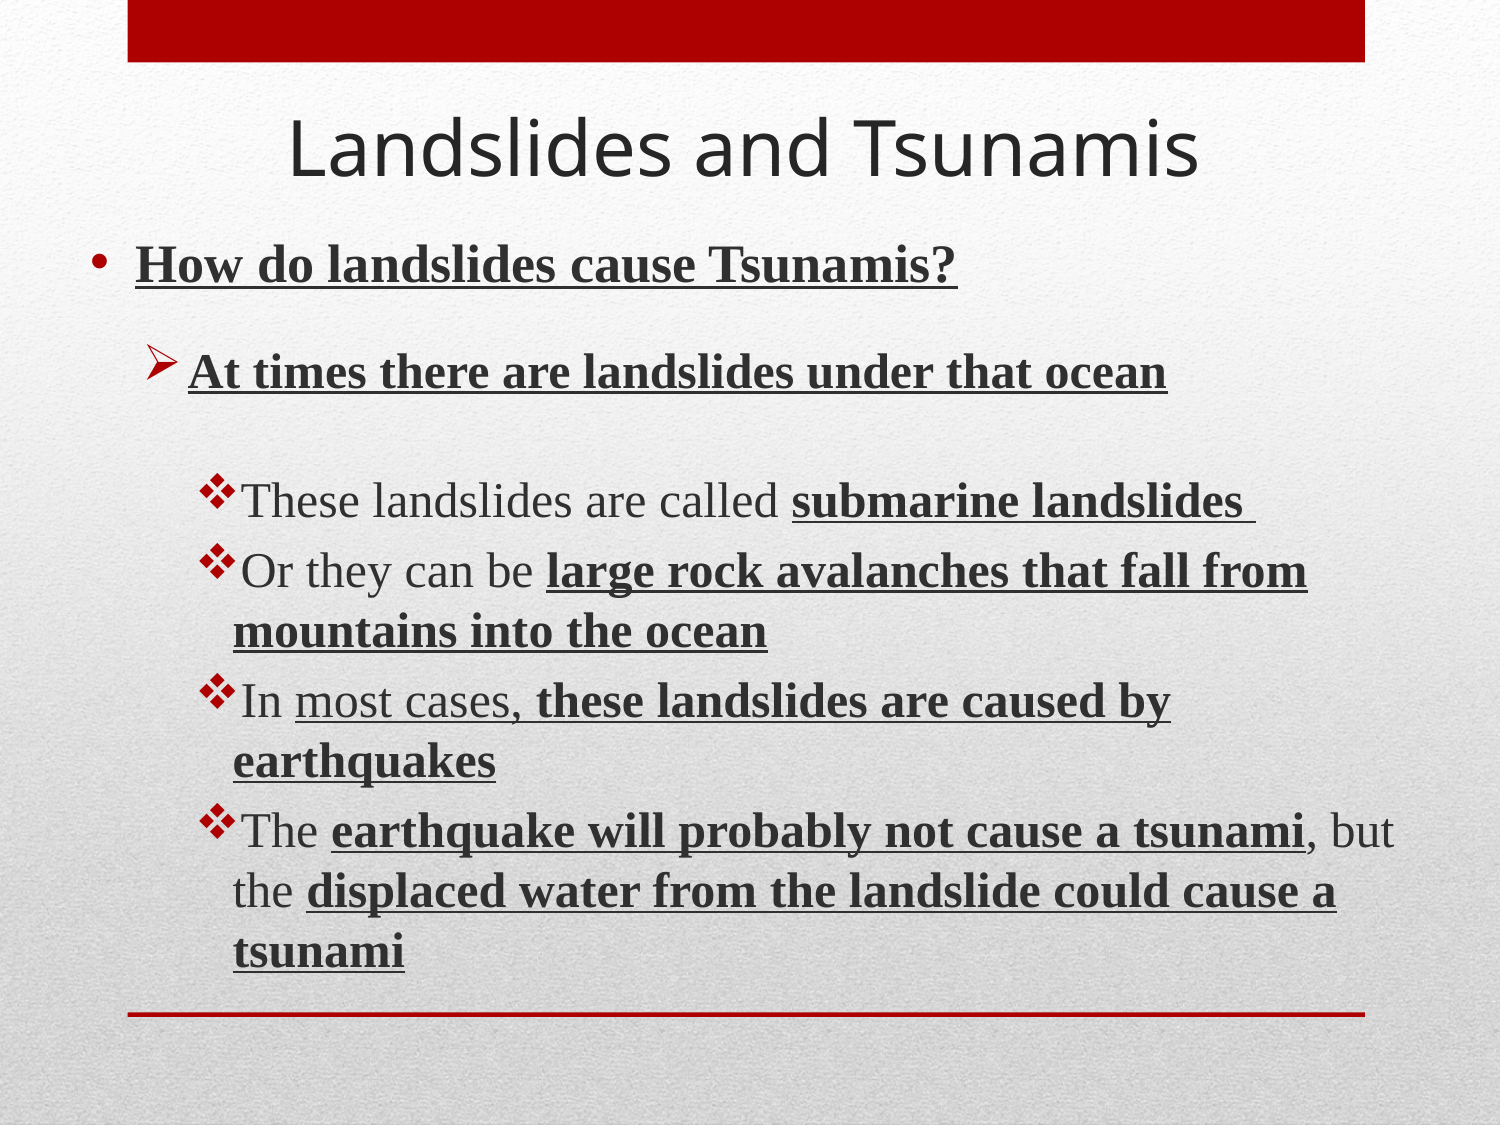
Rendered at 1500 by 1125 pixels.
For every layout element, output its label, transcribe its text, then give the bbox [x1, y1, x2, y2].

title Landslides and Tsunamis [174, 37, 1313, 200]
list How do landslides cause Tsunamis? At times there are landslides under that ocean These landslides are called submarine landslides Or they can be large rock avalanches that fall from mountains into the ocean In most cases, these landslides are caused by earthquakes The earthquake will probably not cause a tsunami, but the displaced water from the landslide could cause a tsunami [75, 212, 1438, 994]
